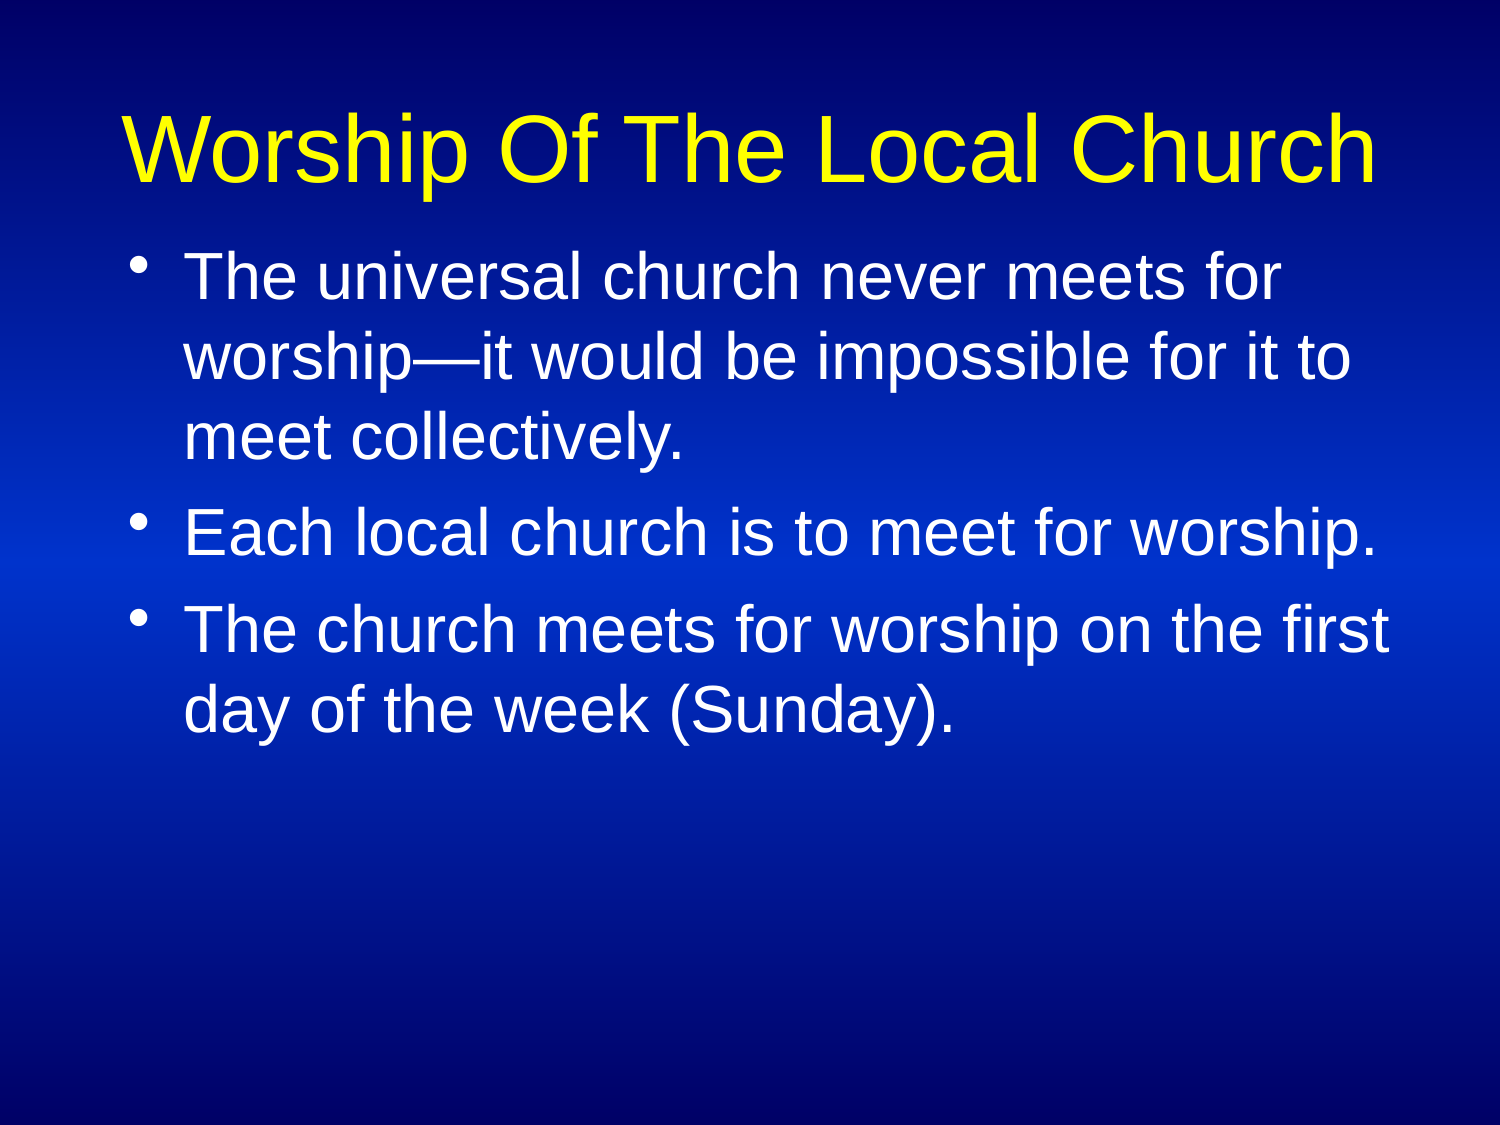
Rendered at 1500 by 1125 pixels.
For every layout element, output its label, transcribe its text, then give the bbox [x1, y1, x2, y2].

title Worship Of The Local Church [37, 50, 1463, 238]
list The universal church never meets for worship—it would be impossible for it to meet collectively. Each local church is to meet for worship. The church meets for worship on the first day of the week (Sunday). [112, 224, 1463, 1125]
